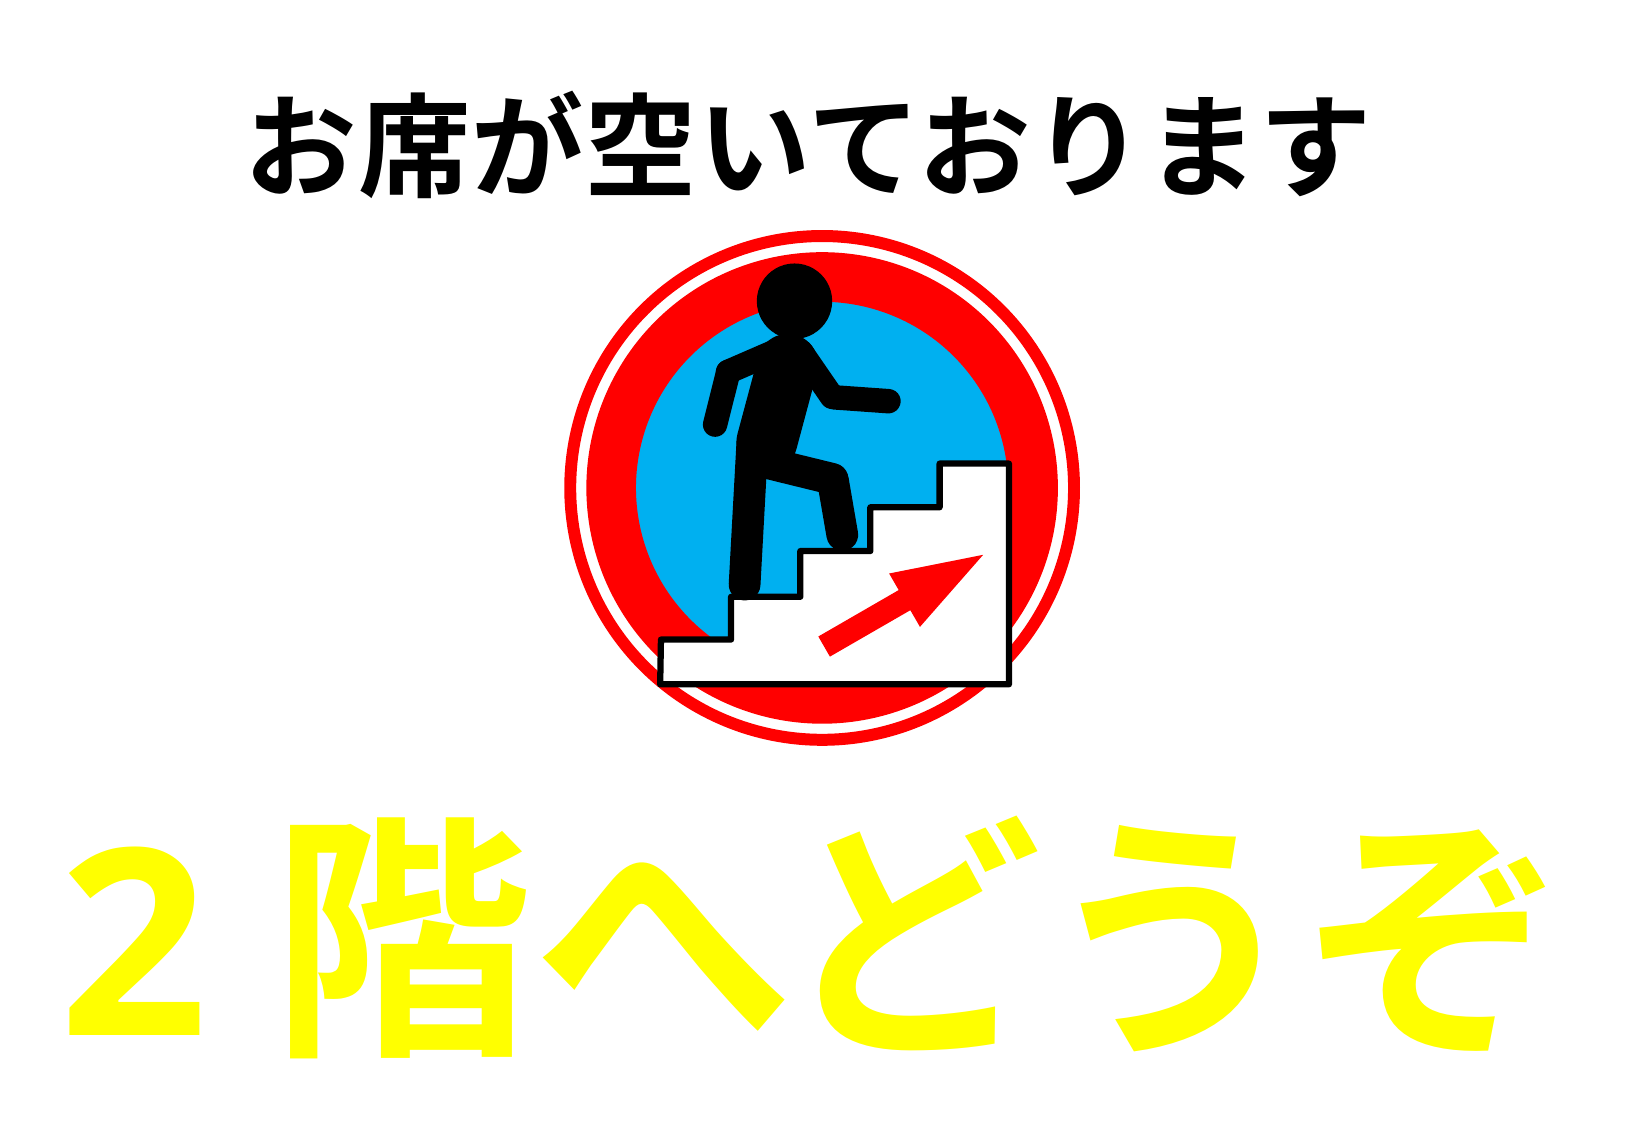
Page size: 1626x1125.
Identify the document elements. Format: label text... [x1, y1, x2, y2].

text_box 2階へどうぞ [0, 767, 1625, 1095]
text_box お席が空いております [0, 68, 1625, 218]
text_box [564, 229, 1081, 747]
